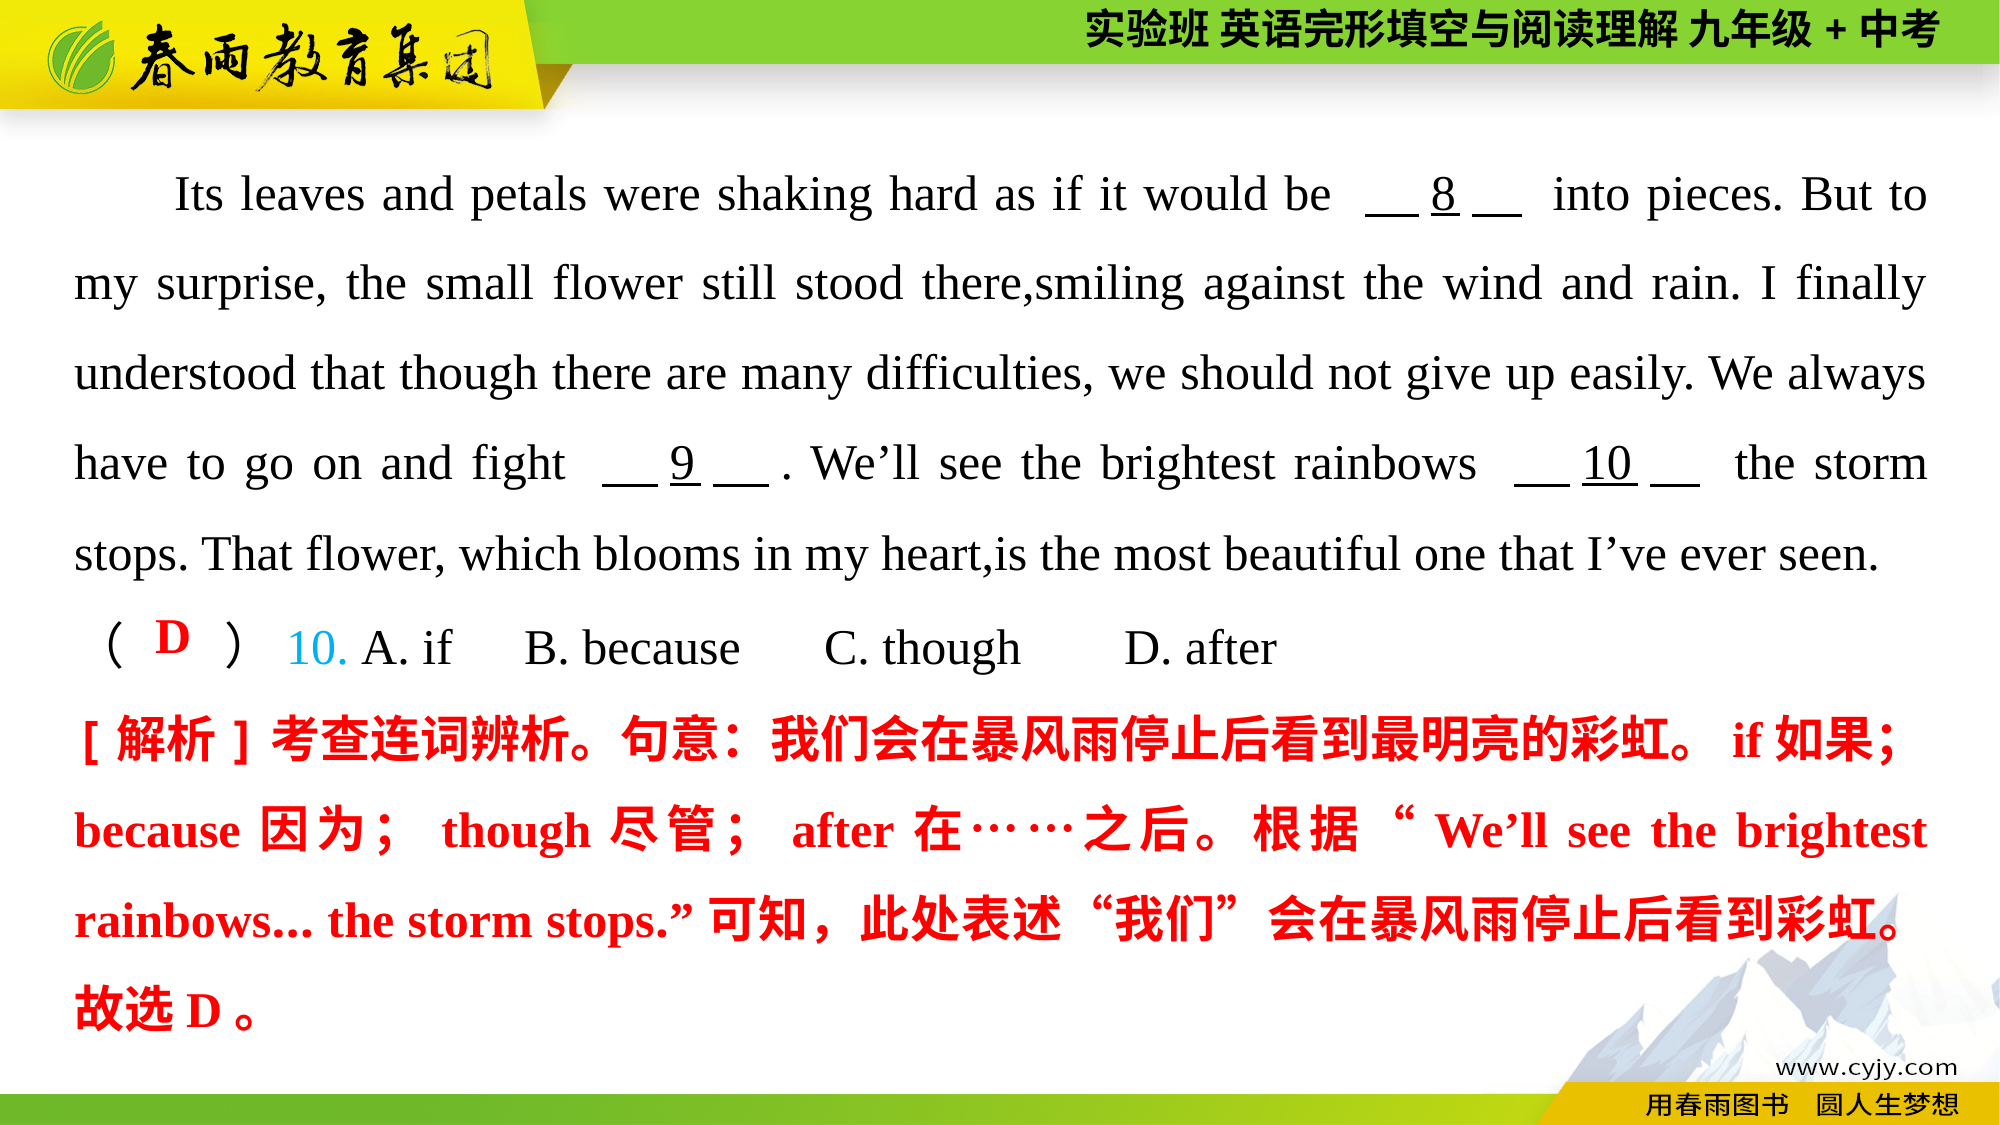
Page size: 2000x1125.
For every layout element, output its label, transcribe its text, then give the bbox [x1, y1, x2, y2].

text_box [解析]考查连词辨析。句意：我们会在暴风雨停止后看到最明亮的彩虹。if如果；because因为；though尽管；after在……之后。根据“We’ll see the brightest rainbows... the storm stops.”可知，此处表述“我们”会在暴风雨停止后看到彩虹。故选D。 [59, 682, 1944, 1045]
picture [0, 0, 2000, 1125]
text_box （ ）10. A. if B. because C. though D. after [59, 576, 1944, 682]
list Its leaves and petals were shaking hard as if it would be 8 into pieces. But to my surprise, the small flower still stood there,smiling against the wind and rain. I finally understood that though there are many difficulties, we should not give up easily. We always have to go on and fight 9 . We’ll see the brightest rainbows 10 the storm stops. That flower, which blooms in my heart,is the most beautiful one that I’ve ever seen. [59, 122, 1944, 576]
text_box D [140, 595, 206, 671]
